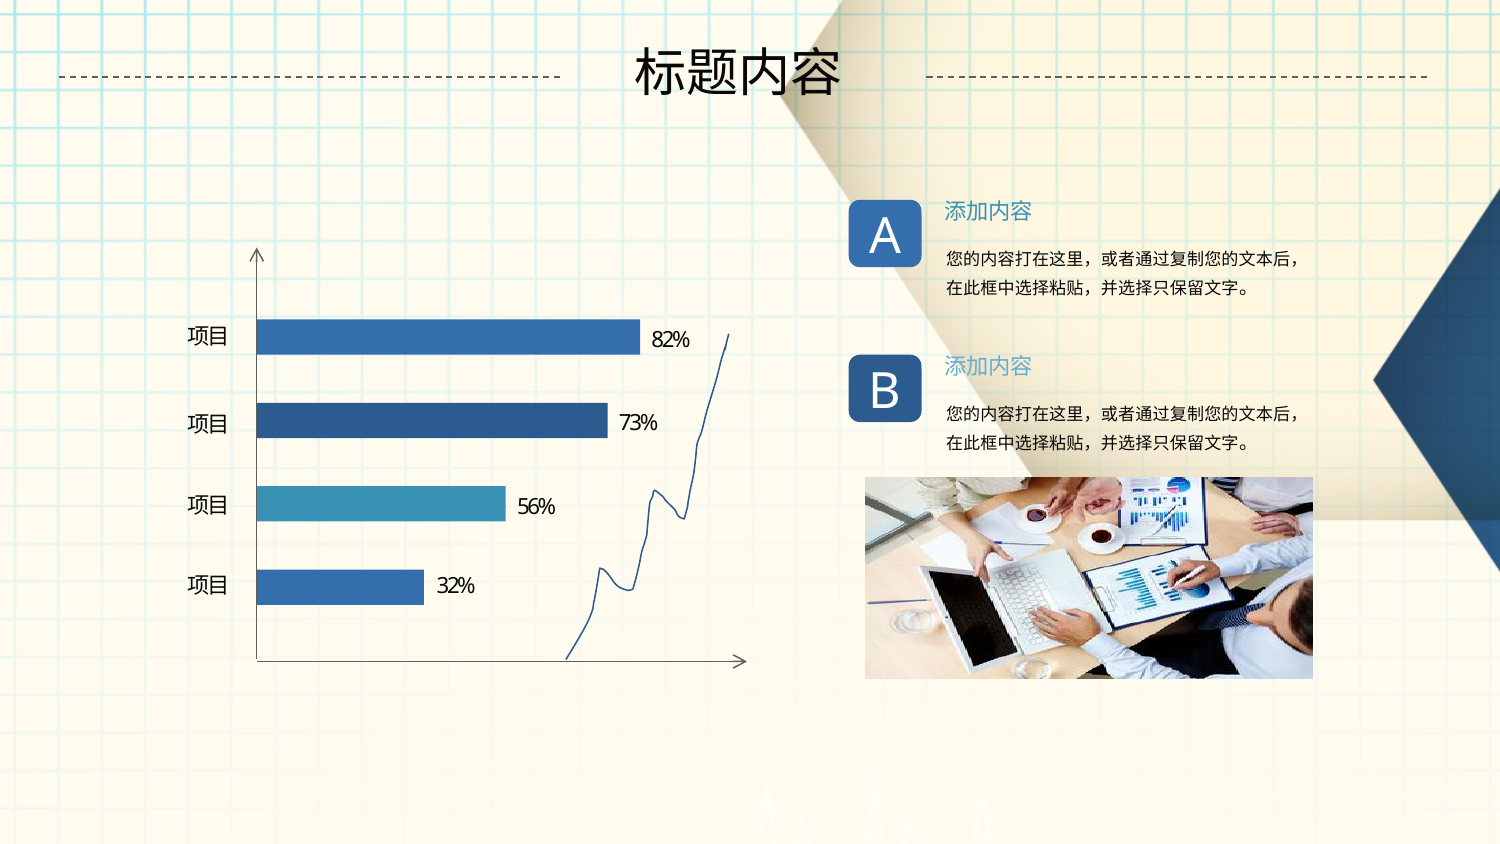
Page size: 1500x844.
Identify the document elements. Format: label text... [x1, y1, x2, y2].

picture [0, 0, 1500, 844]
text_box A [846, 197, 924, 270]
text_box B [846, 352, 924, 425]
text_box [425, 319, 723, 605]
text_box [175, 316, 265, 605]
text_box 添加内容 [933, 191, 1115, 230]
text_box 标题内容 [608, 32, 868, 110]
text_box 添加内容 [933, 346, 1115, 385]
text_box 您的内容打在这里，或者通过复制您的文本后，在此框中选择粘贴，并选择只保留文字。 [934, 236, 1335, 304]
text_box 您的内容打在这里，或者通过复制您的文本后，在此框中选择粘贴，并选择只保留文字。 [934, 391, 1335, 459]
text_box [256, 247, 748, 662]
